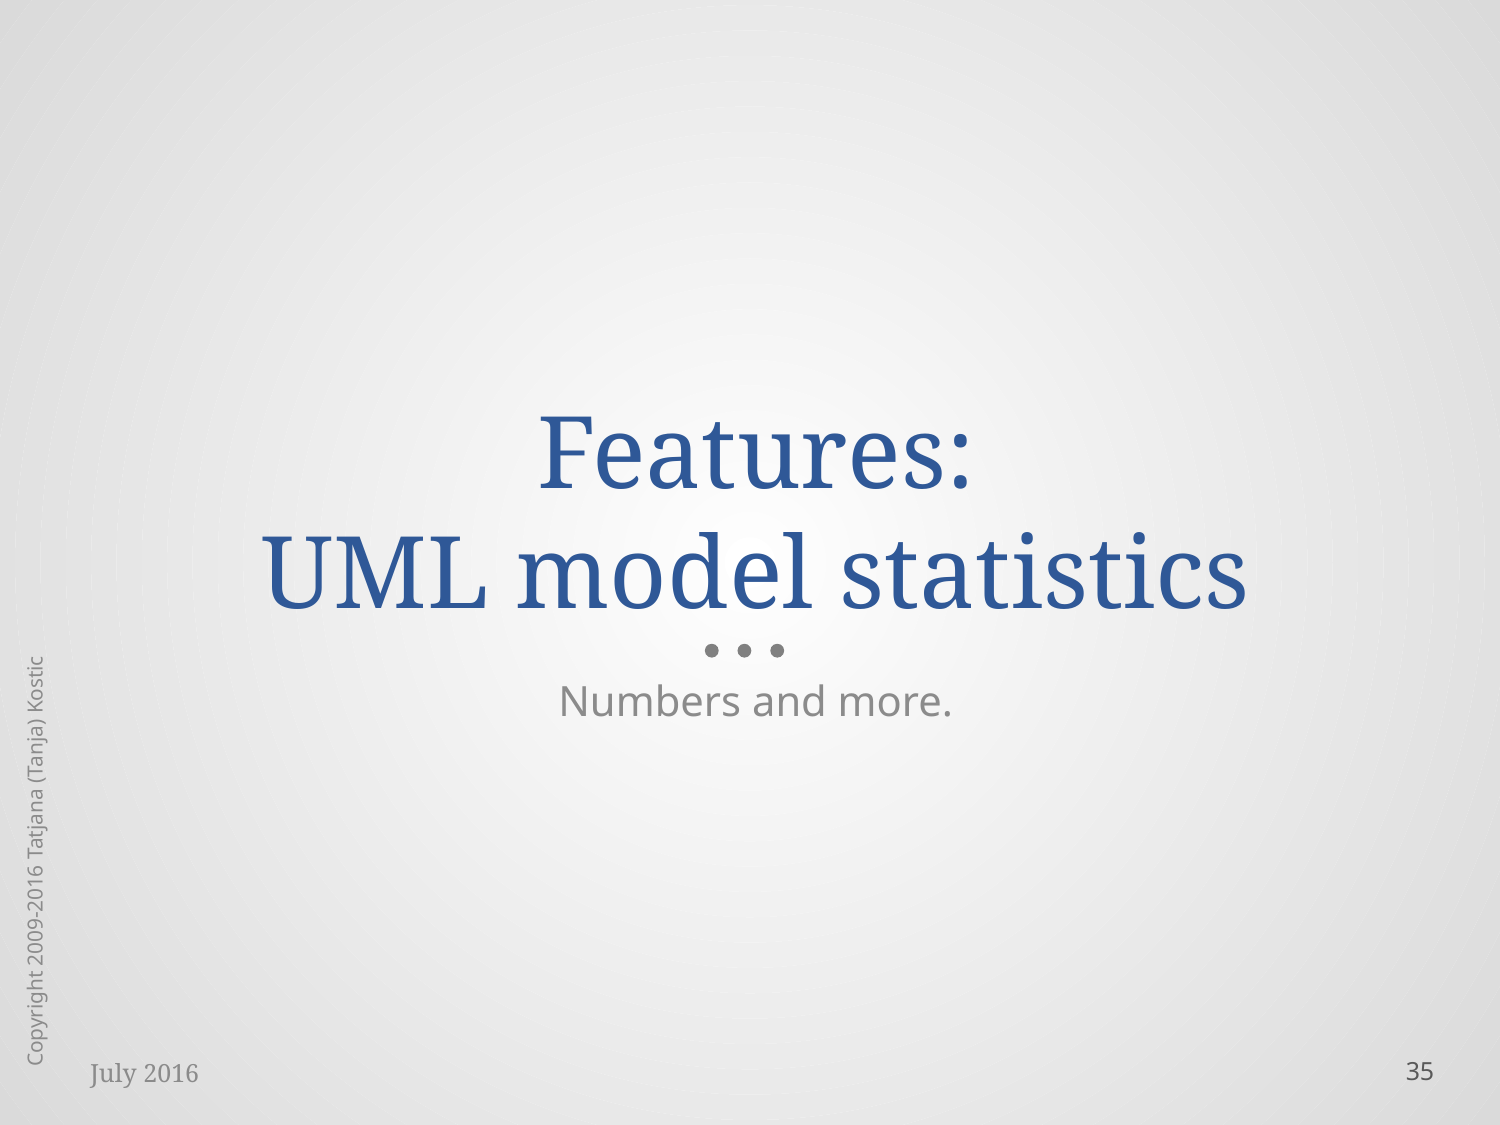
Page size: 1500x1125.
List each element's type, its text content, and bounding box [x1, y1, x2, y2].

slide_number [75, 1042, 313, 1103]
title Features: UML model statistics [118, 224, 1394, 636]
list Numbers and more. [118, 667, 1394, 854]
footer Copyright 2009-2016 Tatjana (Tanja) Kostic [18, 621, 54, 1101]
slide_number 35 [1401, 1042, 1494, 1103]
